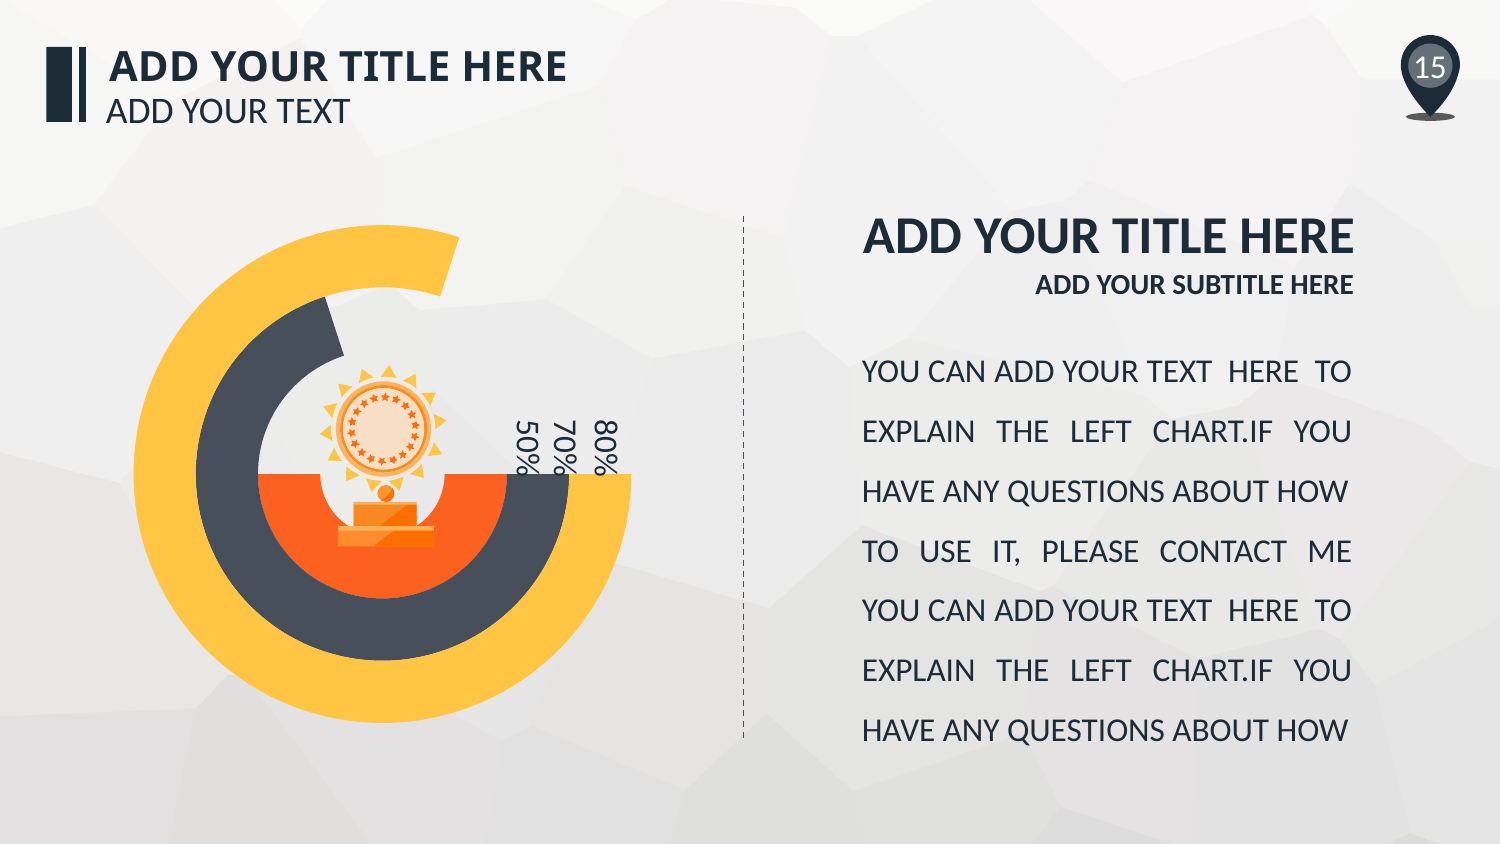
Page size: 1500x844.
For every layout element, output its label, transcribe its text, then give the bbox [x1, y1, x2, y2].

text_box ADD YOUR SUBTITLE HERE [1020, 258, 1369, 308]
picture [0, 0, 1500, 844]
text_box [44, 45, 74, 124]
text_box ADD YOUR TEXT [91, 78, 366, 139]
text_box YOU CAN ADD YOUR TEXT HERE TO EXPLAIN THE LEFT CHART.IF YOU HAVE ANY QUESTIONS ABOUT HOW TO USE IT, PLEASE CONTACT ME YOU CAN ADD YOUR TEXT HERE TO EXPLAIN THE LEFT CHART.IF YOU HAVE ANY QUESTIONS ABOUT HOW [847, 321, 1368, 756]
text_box ADD YOUR TITLE HERE [94, 32, 583, 97]
text_box ADD YOUR TITLE HERE [848, 192, 1371, 272]
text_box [4, 214, 761, 734]
slide_number 15 [1254, 42, 1500, 88]
